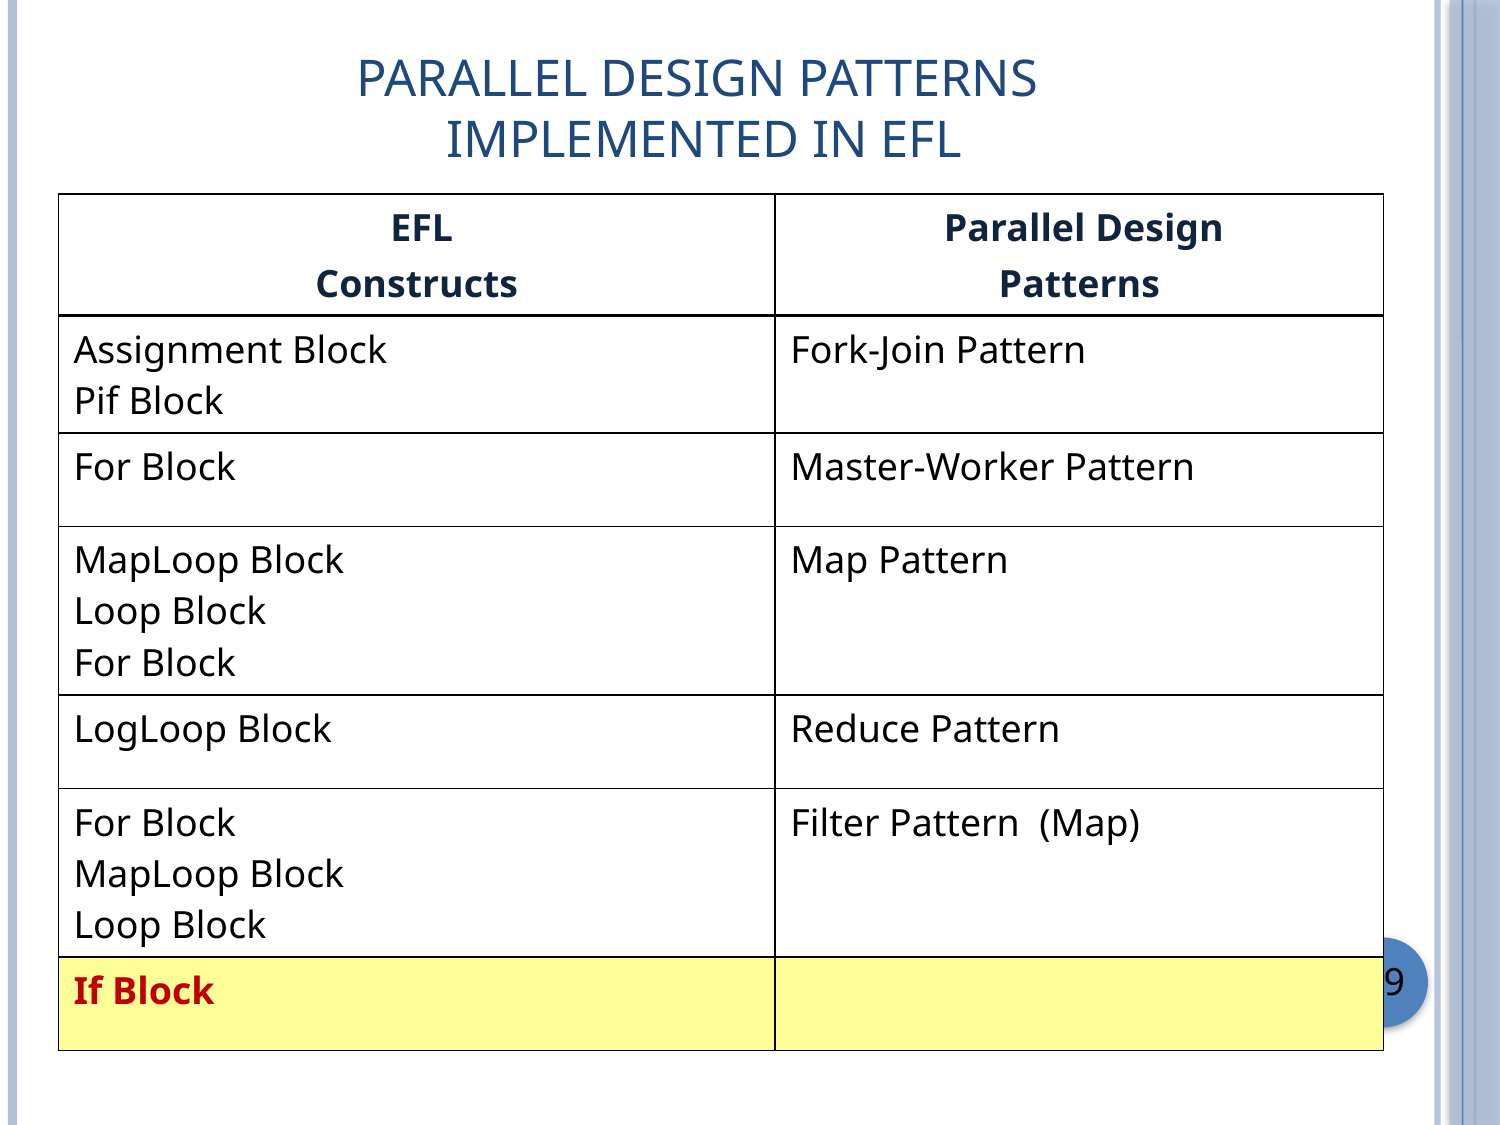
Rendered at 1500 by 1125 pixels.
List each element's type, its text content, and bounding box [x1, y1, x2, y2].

slide_number 39 [1384, 940, 1434, 1027]
table_cell Master-Worker Pattern [776, 434, 1383, 526]
table_cell Filter Pattern (Map) [776, 789, 1383, 956]
table_cell Fork-Join Pattern [776, 317, 1383, 432]
table_cell MapLoop Block Loop Block For Block [59, 527, 774, 694]
table_cell LogLoop Block [59, 696, 774, 788]
table_cell Map Pattern [776, 527, 1383, 694]
table_cell For Block [59, 434, 774, 526]
table_header EFL Constructs [59, 195, 774, 314]
table_cell [776, 958, 1383, 1050]
title Parallel Design Patterns implemented in EFL [75, 37, 1334, 175]
table_header Parallel Design Patterns [776, 195, 1383, 314]
table_cell If Block [59, 958, 774, 1050]
table_cell For Block MapLoop Block Loop Block [59, 789, 774, 956]
table_cell Reduce Pattern [776, 696, 1383, 788]
table_cell Assignment Block Pif Block [59, 317, 774, 432]
